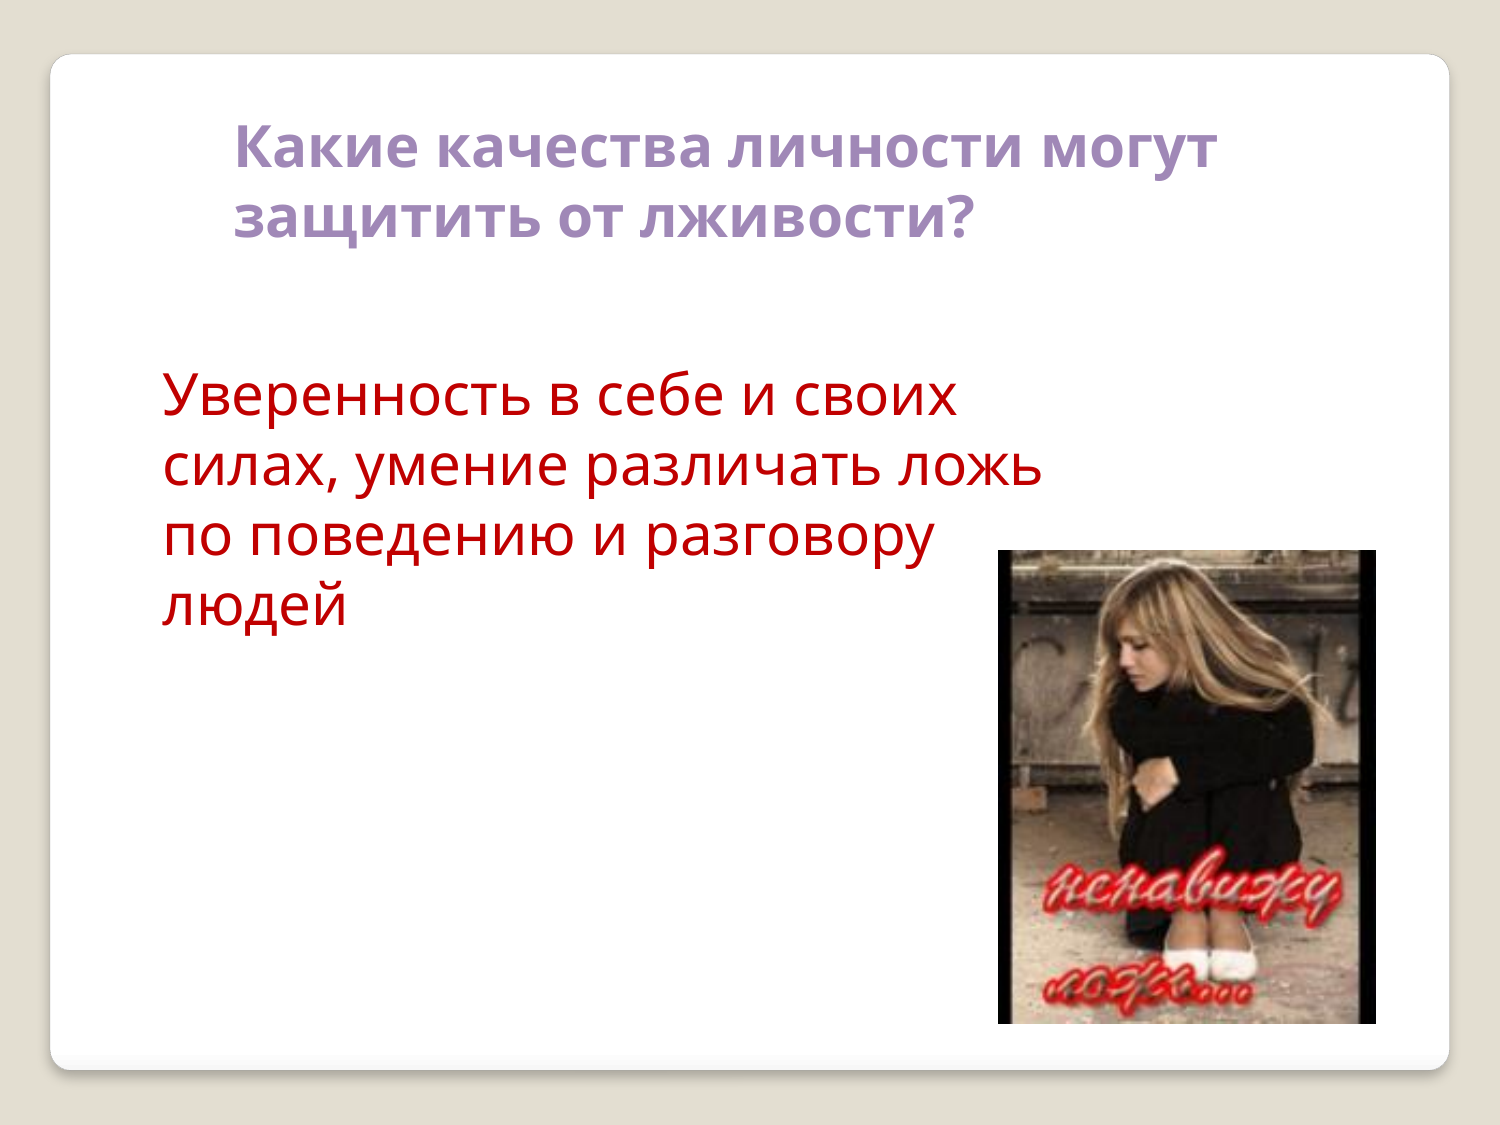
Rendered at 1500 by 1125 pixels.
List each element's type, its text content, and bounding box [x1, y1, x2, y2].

text_box Уверенность в себе и своих силах, умение различать ложь по поведению и разговору людей [147, 349, 1128, 645]
picture [997, 550, 1377, 1024]
text_box Какие качества личности могут защитить от лживости? [218, 101, 1294, 257]
